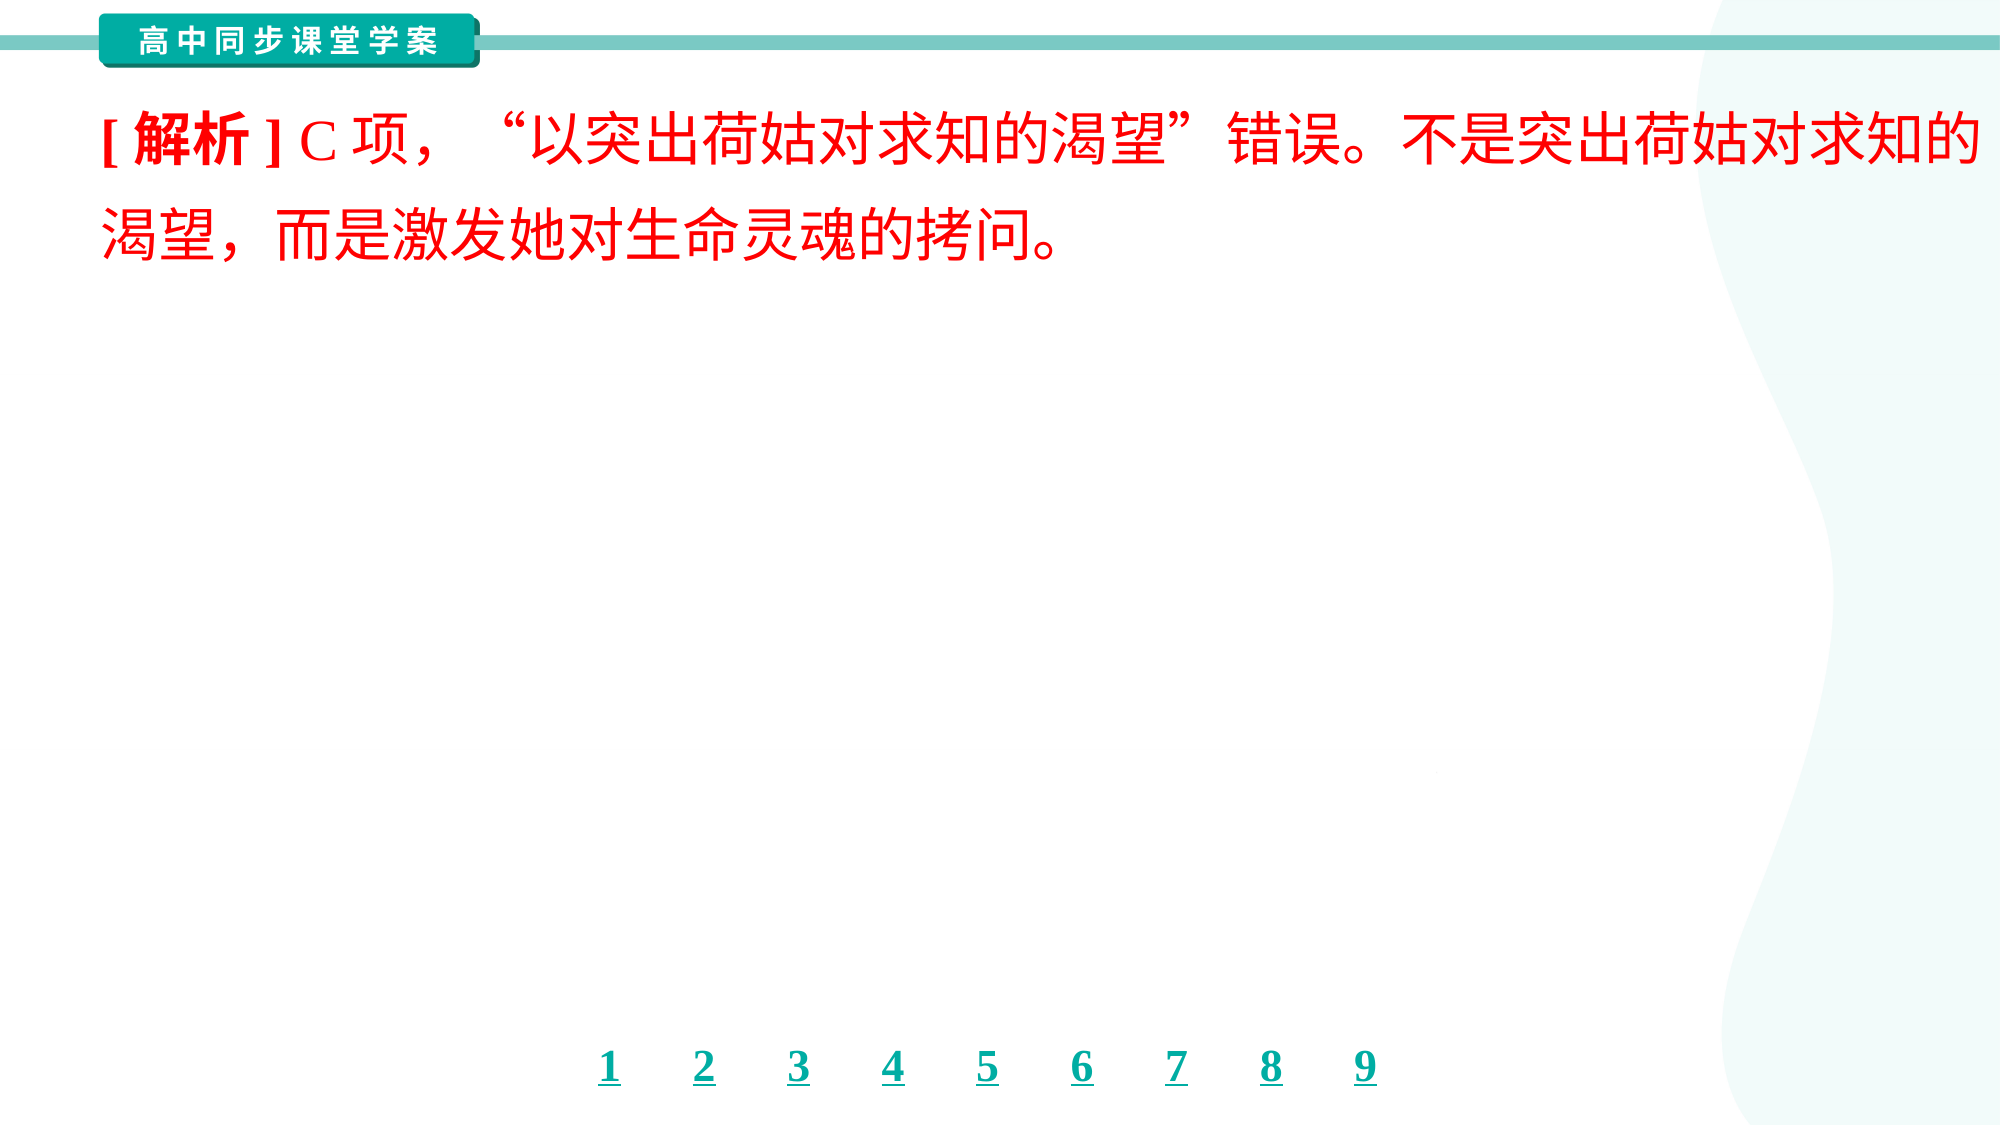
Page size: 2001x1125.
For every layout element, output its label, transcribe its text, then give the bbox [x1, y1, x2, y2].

picture [0, 0, 2000, 1125]
text_box [解析] C项，“以突出荷姑对求知的渴望”错误。不是突出荷姑对求知的 渴望，而是激发她对生命灵魂的拷问。 [100, 76, 1899, 269]
